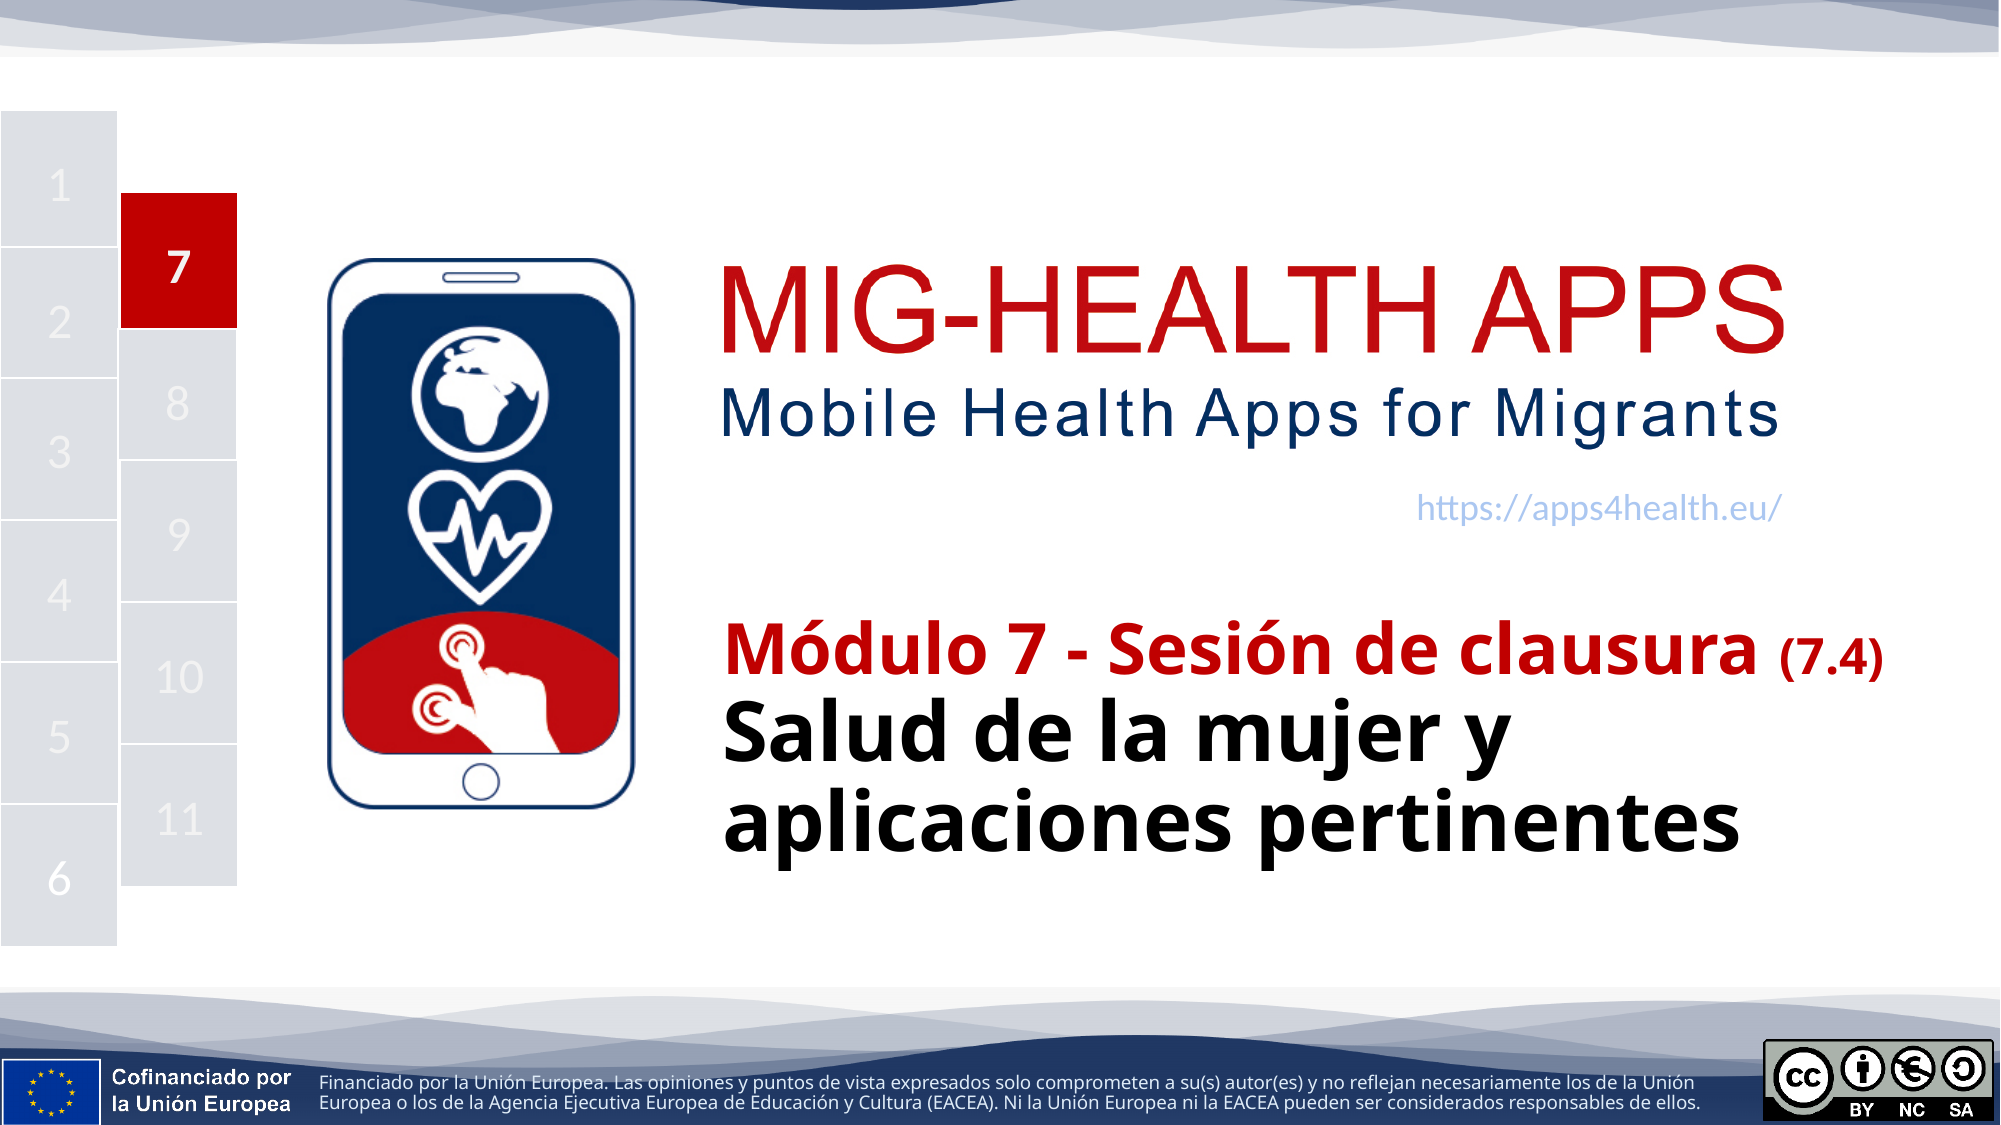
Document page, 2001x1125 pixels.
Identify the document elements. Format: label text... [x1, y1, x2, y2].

text_box 5 [0, 661, 119, 803]
text_box Módulo 7 - Sesión de clausura (7.4) Salud de la mujer y aplicaciones pertinentes [707, 576, 1906, 908]
picture [706, 186, 1784, 528]
text_box 8 [117, 328, 238, 473]
text_box 4 [0, 519, 119, 661]
text_box 3 [0, 377, 118, 519]
text_box 2 [0, 246, 119, 377]
text_box 1 [0, 109, 119, 246]
text_box 6 [0, 803, 120, 948]
picture [327, 258, 636, 811]
text_box 10 [119, 601, 239, 743]
text_box 9 [118, 459, 239, 603]
picture [0, 0, 1999, 57]
text_box https://apps4health.eu/ [797, 475, 1798, 536]
picture [0, 987, 2000, 1125]
text_box 11 [119, 743, 239, 888]
text_box 7 [119, 191, 239, 336]
